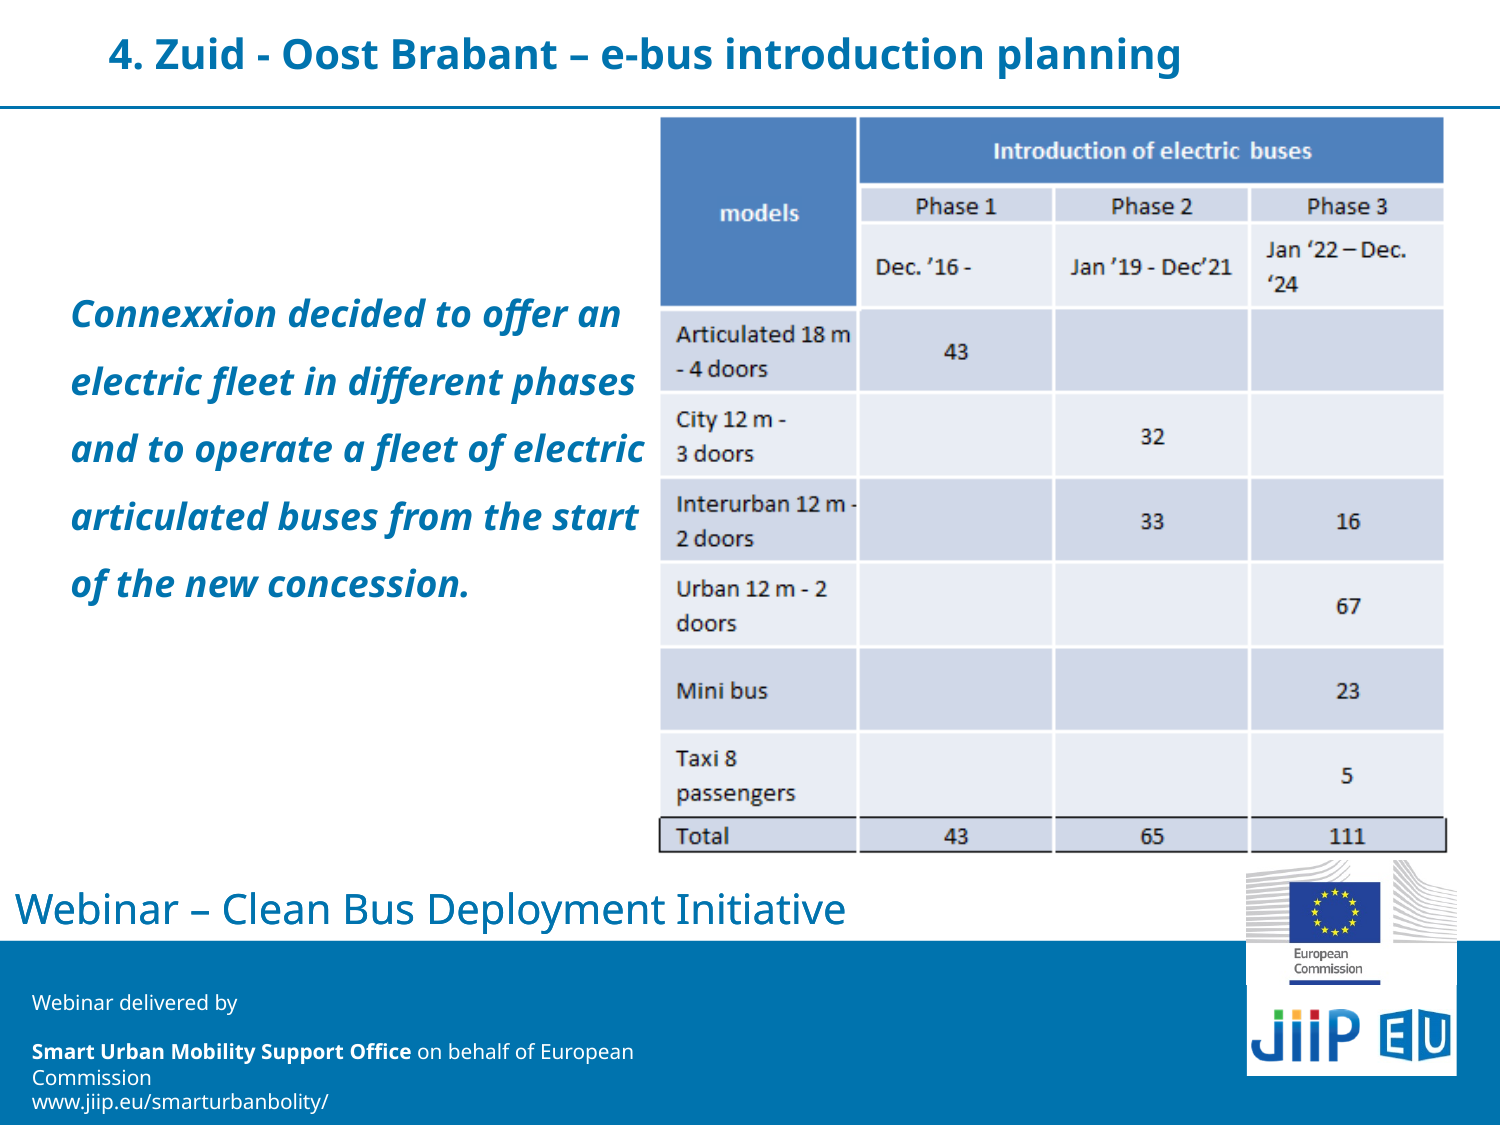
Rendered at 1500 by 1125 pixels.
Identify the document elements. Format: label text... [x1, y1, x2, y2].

text_box [0, 940, 1500, 1125]
picture [1251, 1009, 1360, 1063]
text_box [1246, 940, 1458, 1077]
picture [654, 110, 1457, 985]
picture [1369, 1009, 1455, 1063]
text_box Webinar delivered by Smart Urban Mobility Support Office on behalf of European Commission www.jiip.eu/smarturbanbolity/ [17, 981, 750, 1122]
text_box Connexxion decided to offer an electric fleet in different phases and to operate a fleet of electric articulated buses from the start of the new concession. [55, 260, 654, 658]
text_box 4. Zuid - Oost Brabant – e-bus introduction planning [93, 20, 1500, 86]
text_box Webinar – Clean Bus Deployment Initiative [0, 875, 918, 941]
